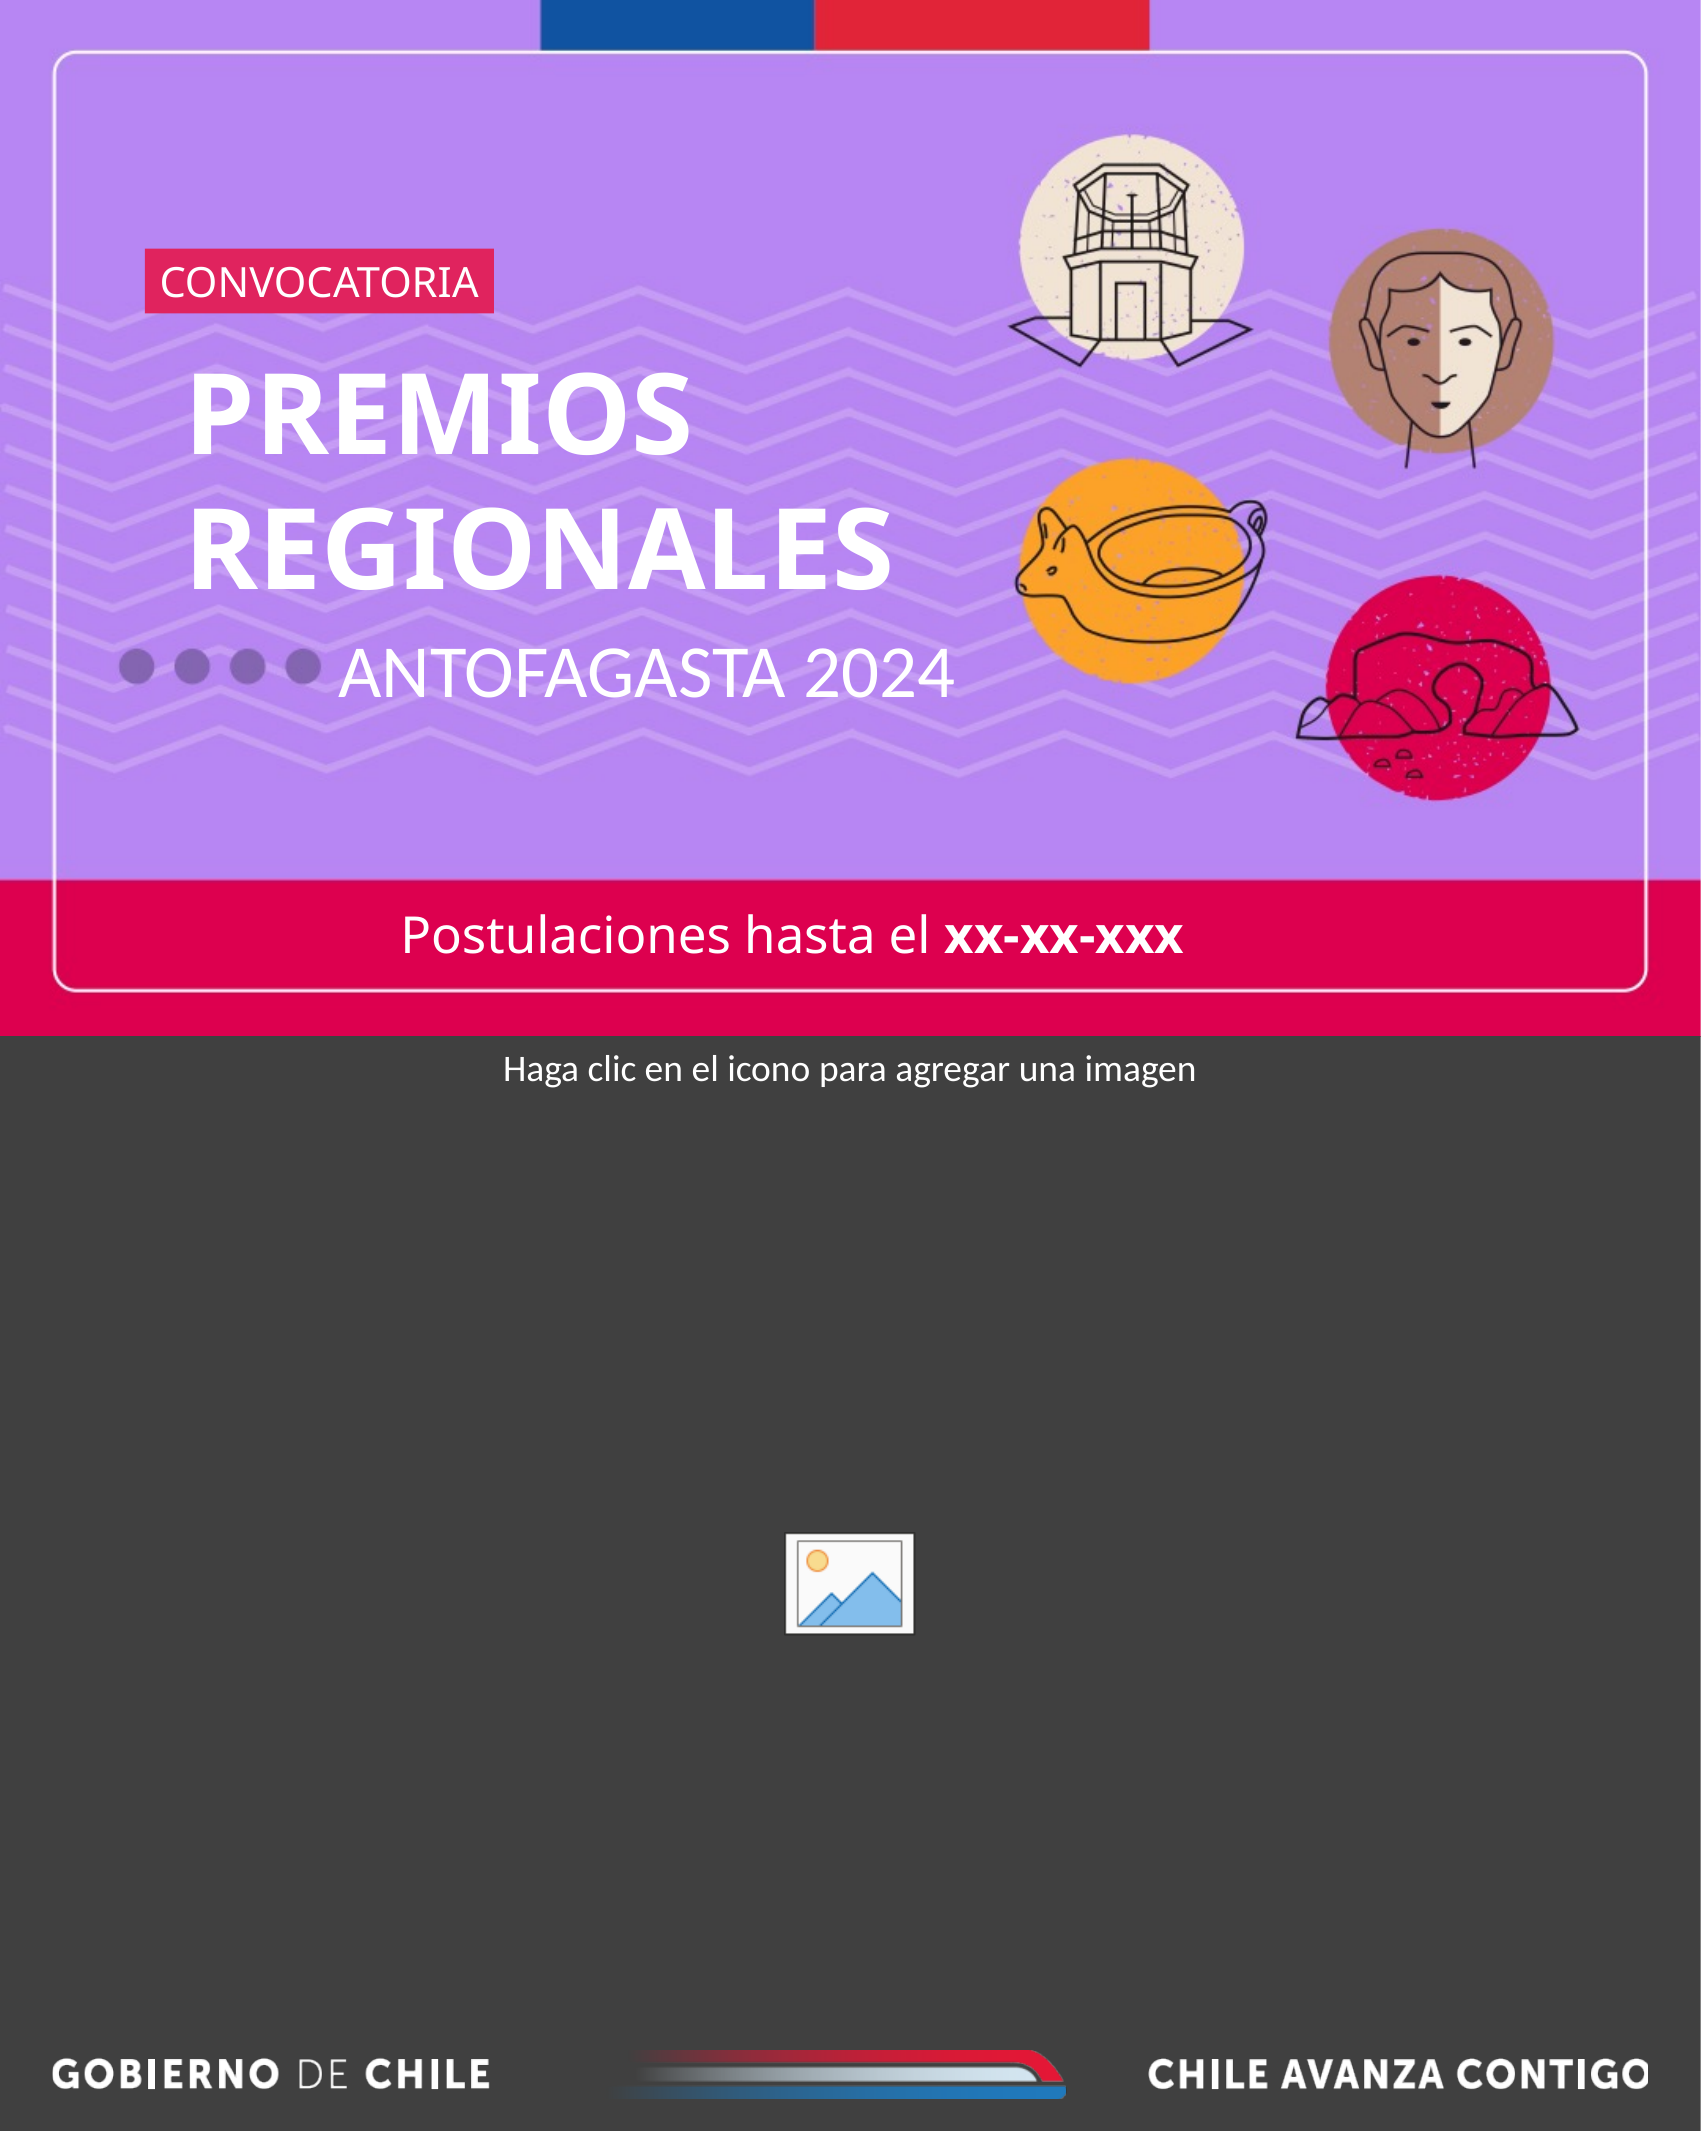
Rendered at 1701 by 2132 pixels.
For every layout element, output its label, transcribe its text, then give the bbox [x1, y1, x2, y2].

text_box PREMIOS REGIONALES [169, 334, 910, 619]
text_box CONVOCATORIA [144, 248, 494, 314]
picture [0, 1036, 1701, 2132]
text_box Postulaciones hasta el xx-xx-xxx [385, 895, 1315, 972]
text_box ANTOFAGASTA 2024 [323, 615, 1103, 720]
